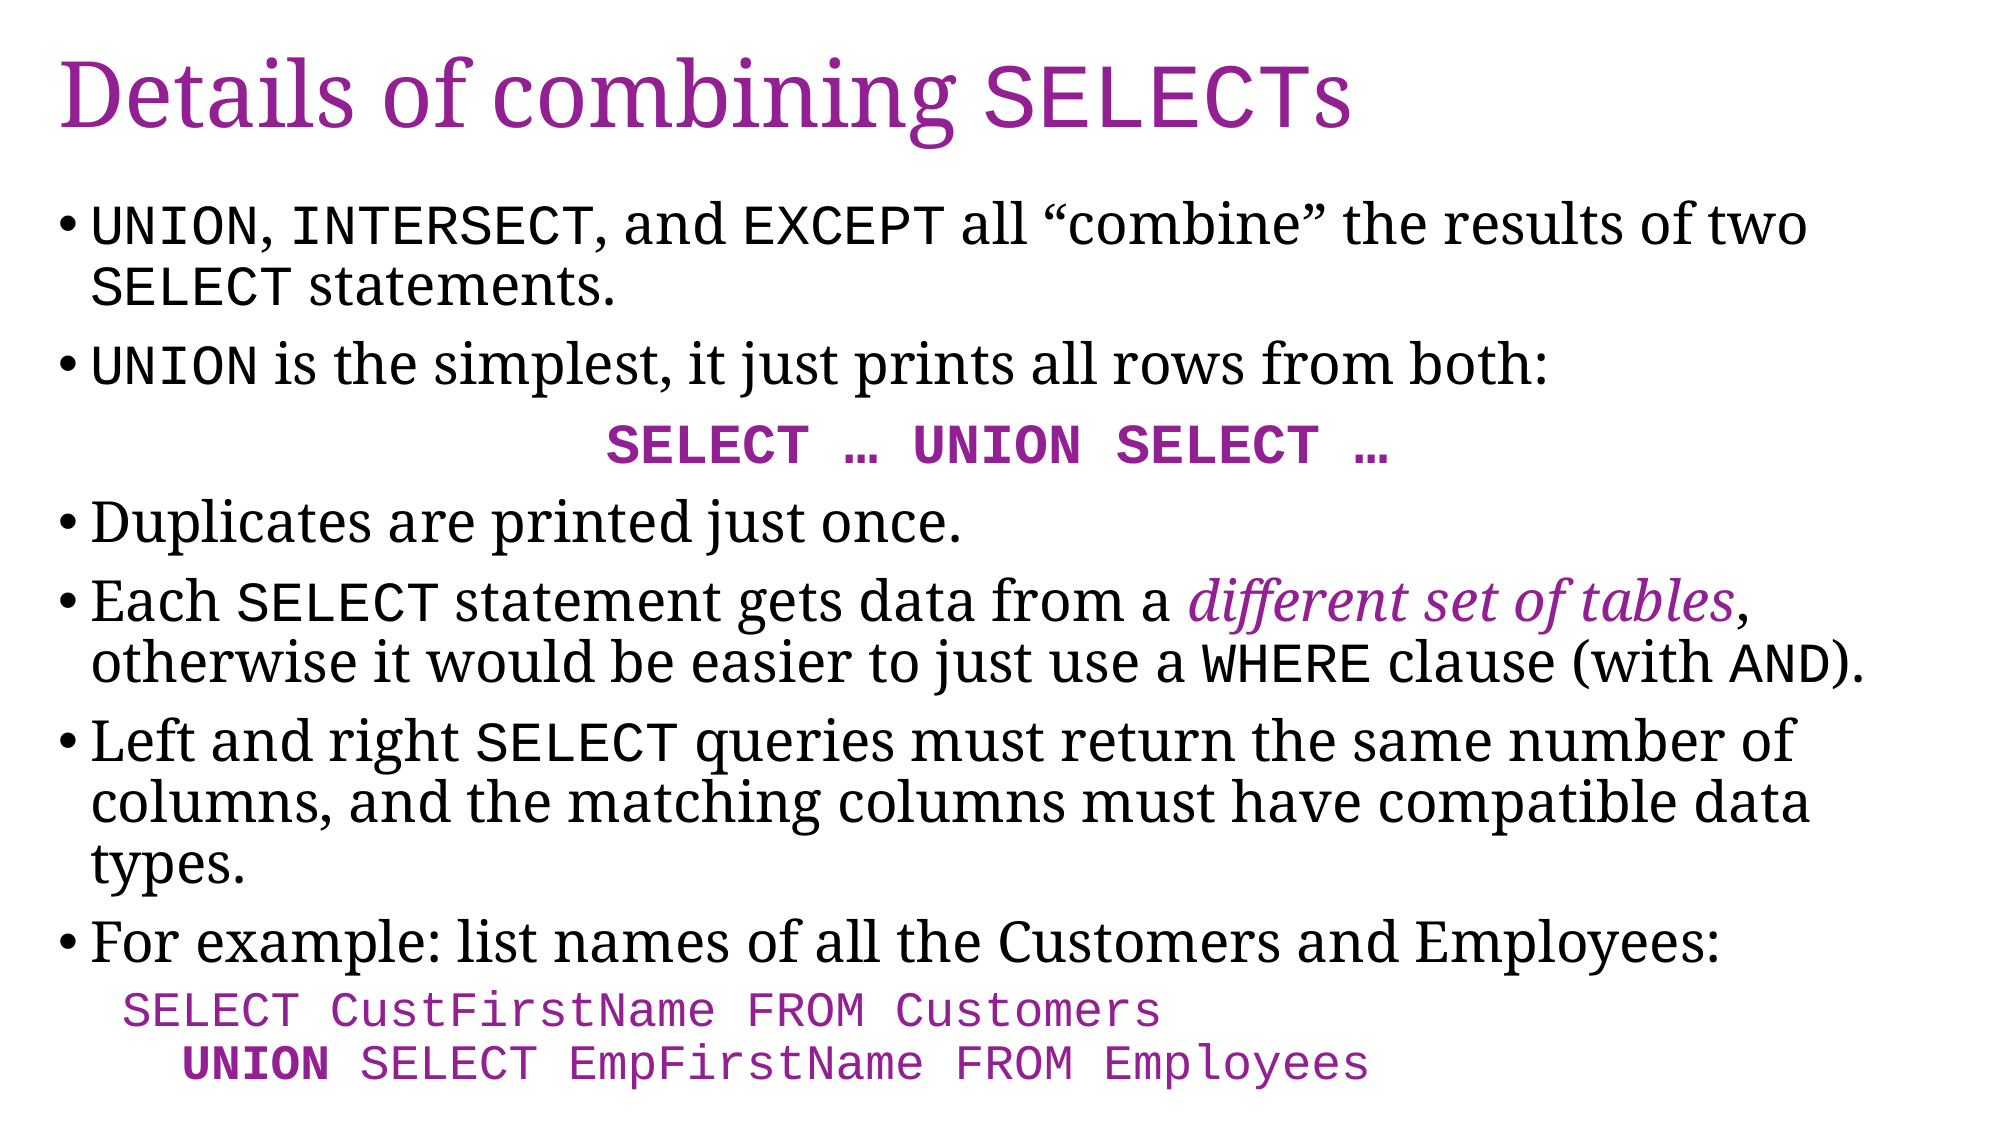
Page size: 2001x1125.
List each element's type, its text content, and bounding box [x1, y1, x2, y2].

title Details of combining SELECTs [43, 25, 1953, 171]
list UNION, INTERSECT, and EXCEPT all “combine” the results of two SELECT statements. UNION is the simplest, it just prints all rows from both: SELECT … UNION SELECT … Duplicates are printed just once. Each SELECT statement gets data from a different set of tables, otherwise it would be easier to just use a WHERE clause (with AND). Left and right SELECT queries must return the same number of columns, and the matching columns must have compatible data types. For example: list names of all the Customers and Employees: SELECT CustFirstName FROM Customers UNION SELECT EmpFirstName FROM Employees [43, 188, 1953, 1106]
